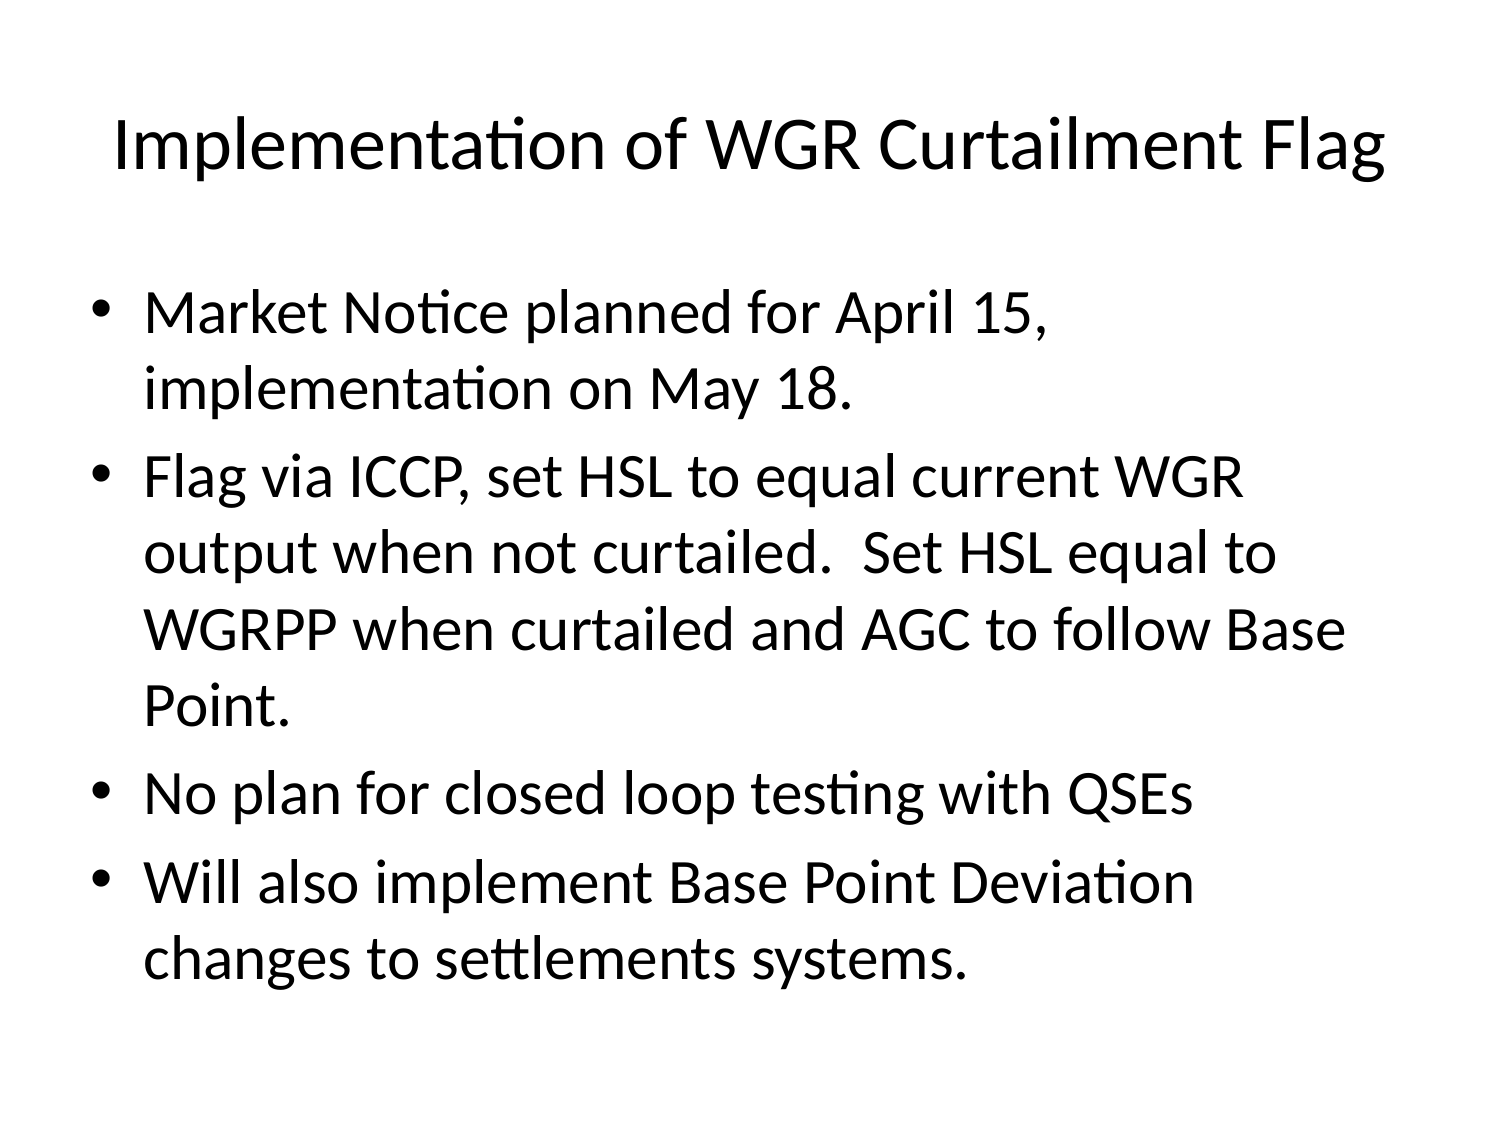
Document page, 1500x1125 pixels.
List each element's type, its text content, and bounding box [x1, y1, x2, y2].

title Implementation of WGR Curtailment Flag [75, 45, 1425, 233]
list Market Notice planned for April 15, implementation on May 18. Flag via ICCP, set HSL to equal current WGR output when not curtailed. Set HSL equal to WGRPP when curtailed and AGC to follow Base Point. No plan for closed loop testing with QSEs Will also implement Base Point Deviation changes to settlements systems. [75, 262, 1425, 1005]
